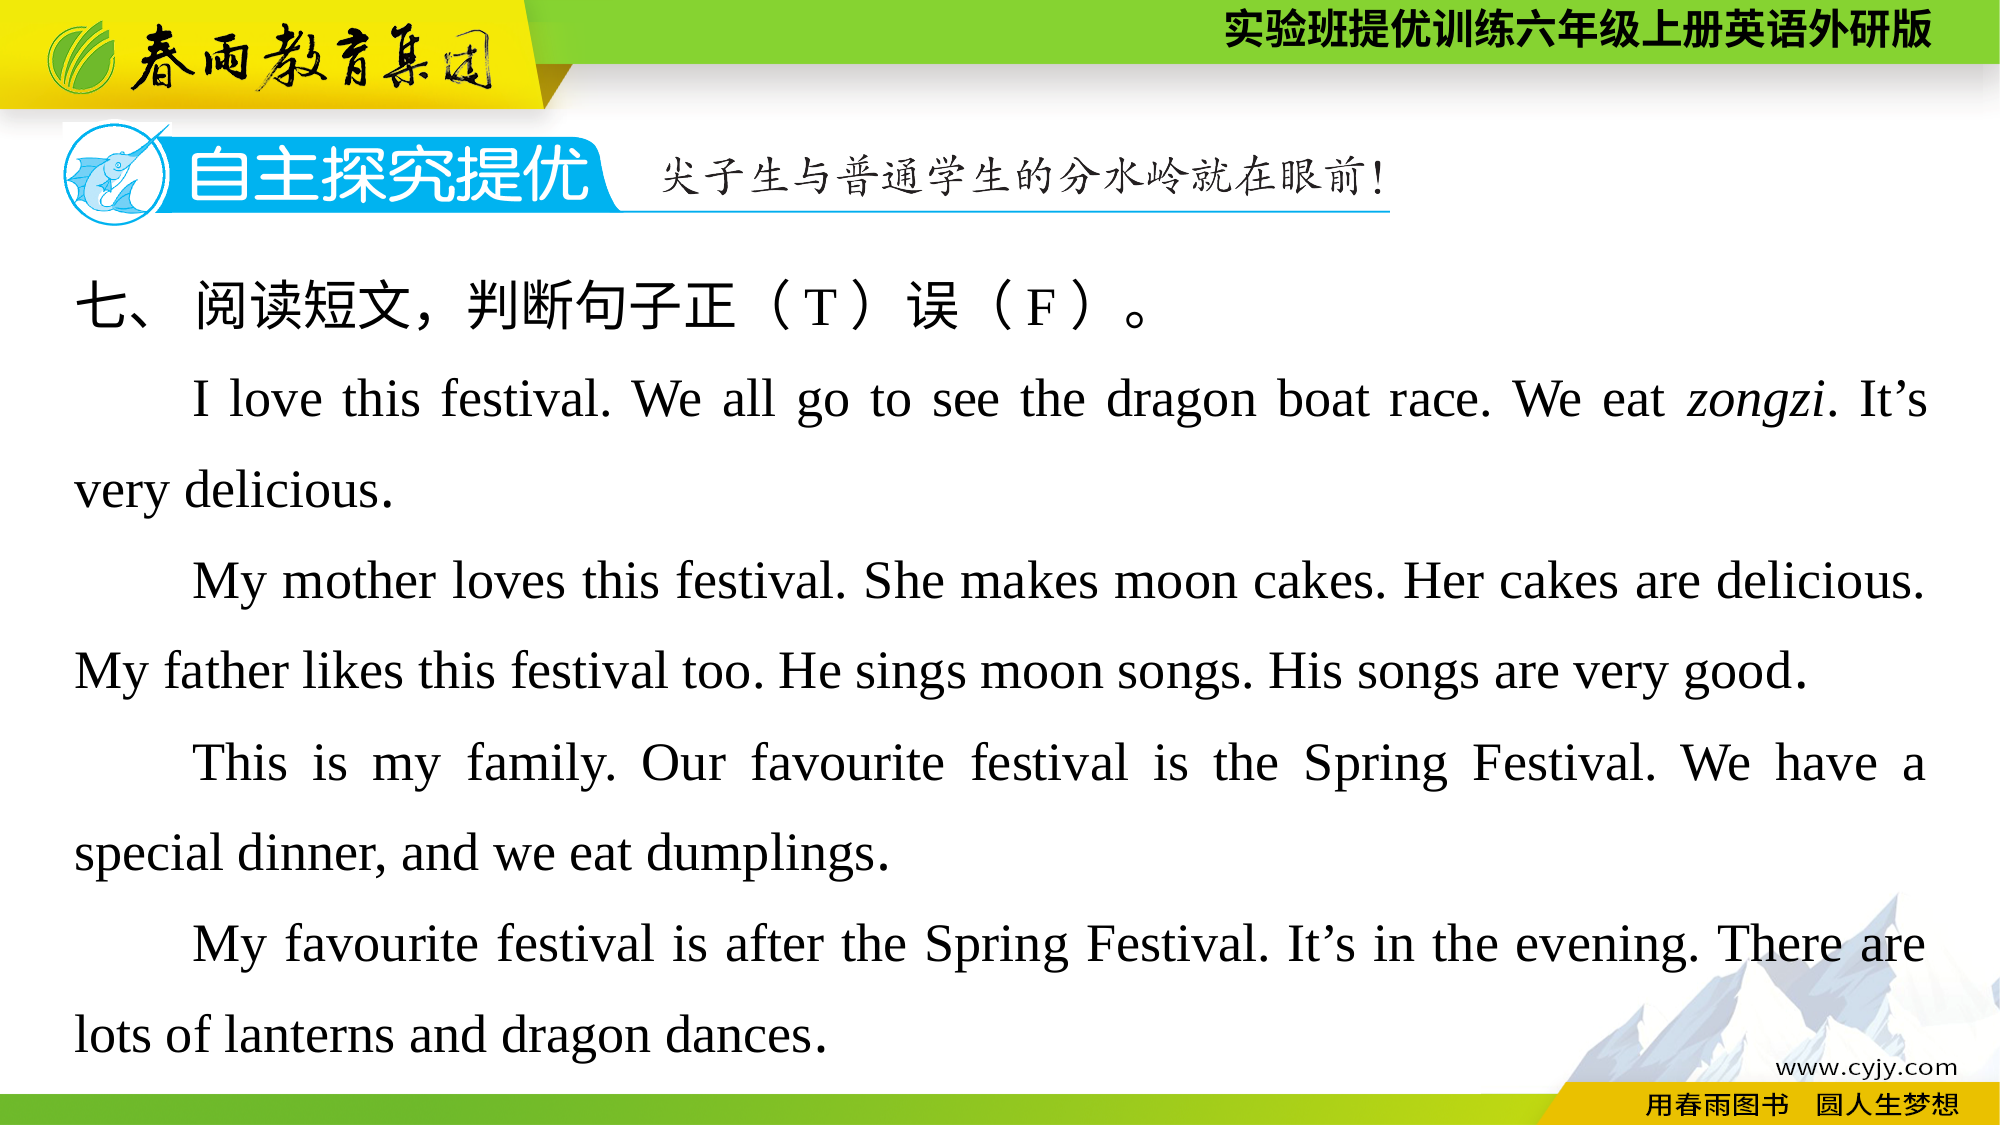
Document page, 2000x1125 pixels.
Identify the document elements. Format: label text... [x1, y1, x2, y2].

picture [0, 0, 2000, 1125]
list 七、 阅读短文，判断句子正（T）误（F）。 I love this festival. We all go to see the dragon boat race. We eat zongzi. It’s very delicious. My mother loves this festival. She makes moon cakes. Her cakes are delicious. My father likes this festival too. He sings moon songs. His songs are very good. This is my family. Our favourite festival is the Spring Festival. We have a special dinner, and we eat dumplings. My favourite festival is after the Spring Festival. It’s in the evening. There are lots of lanterns and dragon dances. [59, 237, 1944, 1069]
